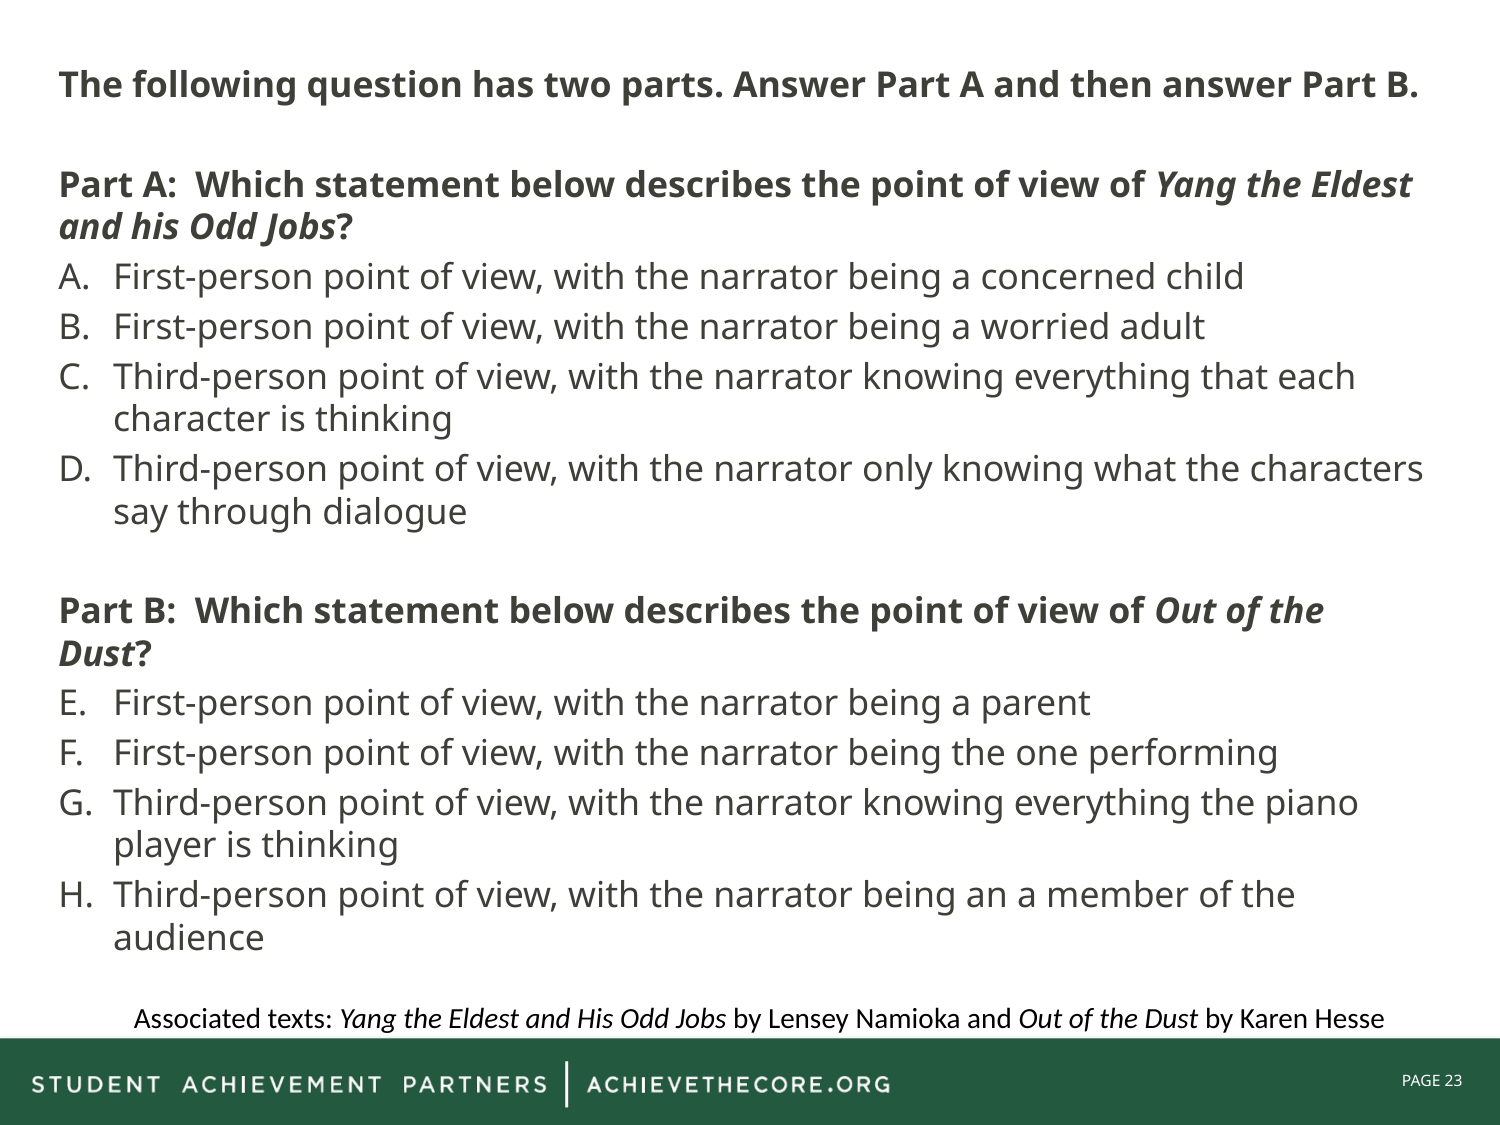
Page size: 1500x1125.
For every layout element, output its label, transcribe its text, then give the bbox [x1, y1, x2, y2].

list The following question has two parts. Answer Part A and then answer Part B. Part A: Which statement below describes the point of view of Yang the Eldest and his Odd Jobs? First-person point of view, with the narrator being a concerned child First-person point of view, with the narrator being a worried adult Third-person point of view, with the narrator knowing everything that each character is thinking Third-person point of view, with the narrator only knowing what the characters say through dialogue Part B: Which statement below describes the point of view of Out of the Dust? First-person point of view, with the narrator being a parent First-person point of view, with the narrator being the one performing Third-person point of view, with the narrator knowing everything the piano player is thinking Third-person point of view, with the narrator being an a member of the audience [43, 54, 1443, 992]
text_box Associated texts: Yang the Eldest and His Odd Jobs by Lensey Namioka and Out of the Dust by Karen Hesse [100, 991, 1419, 1042]
